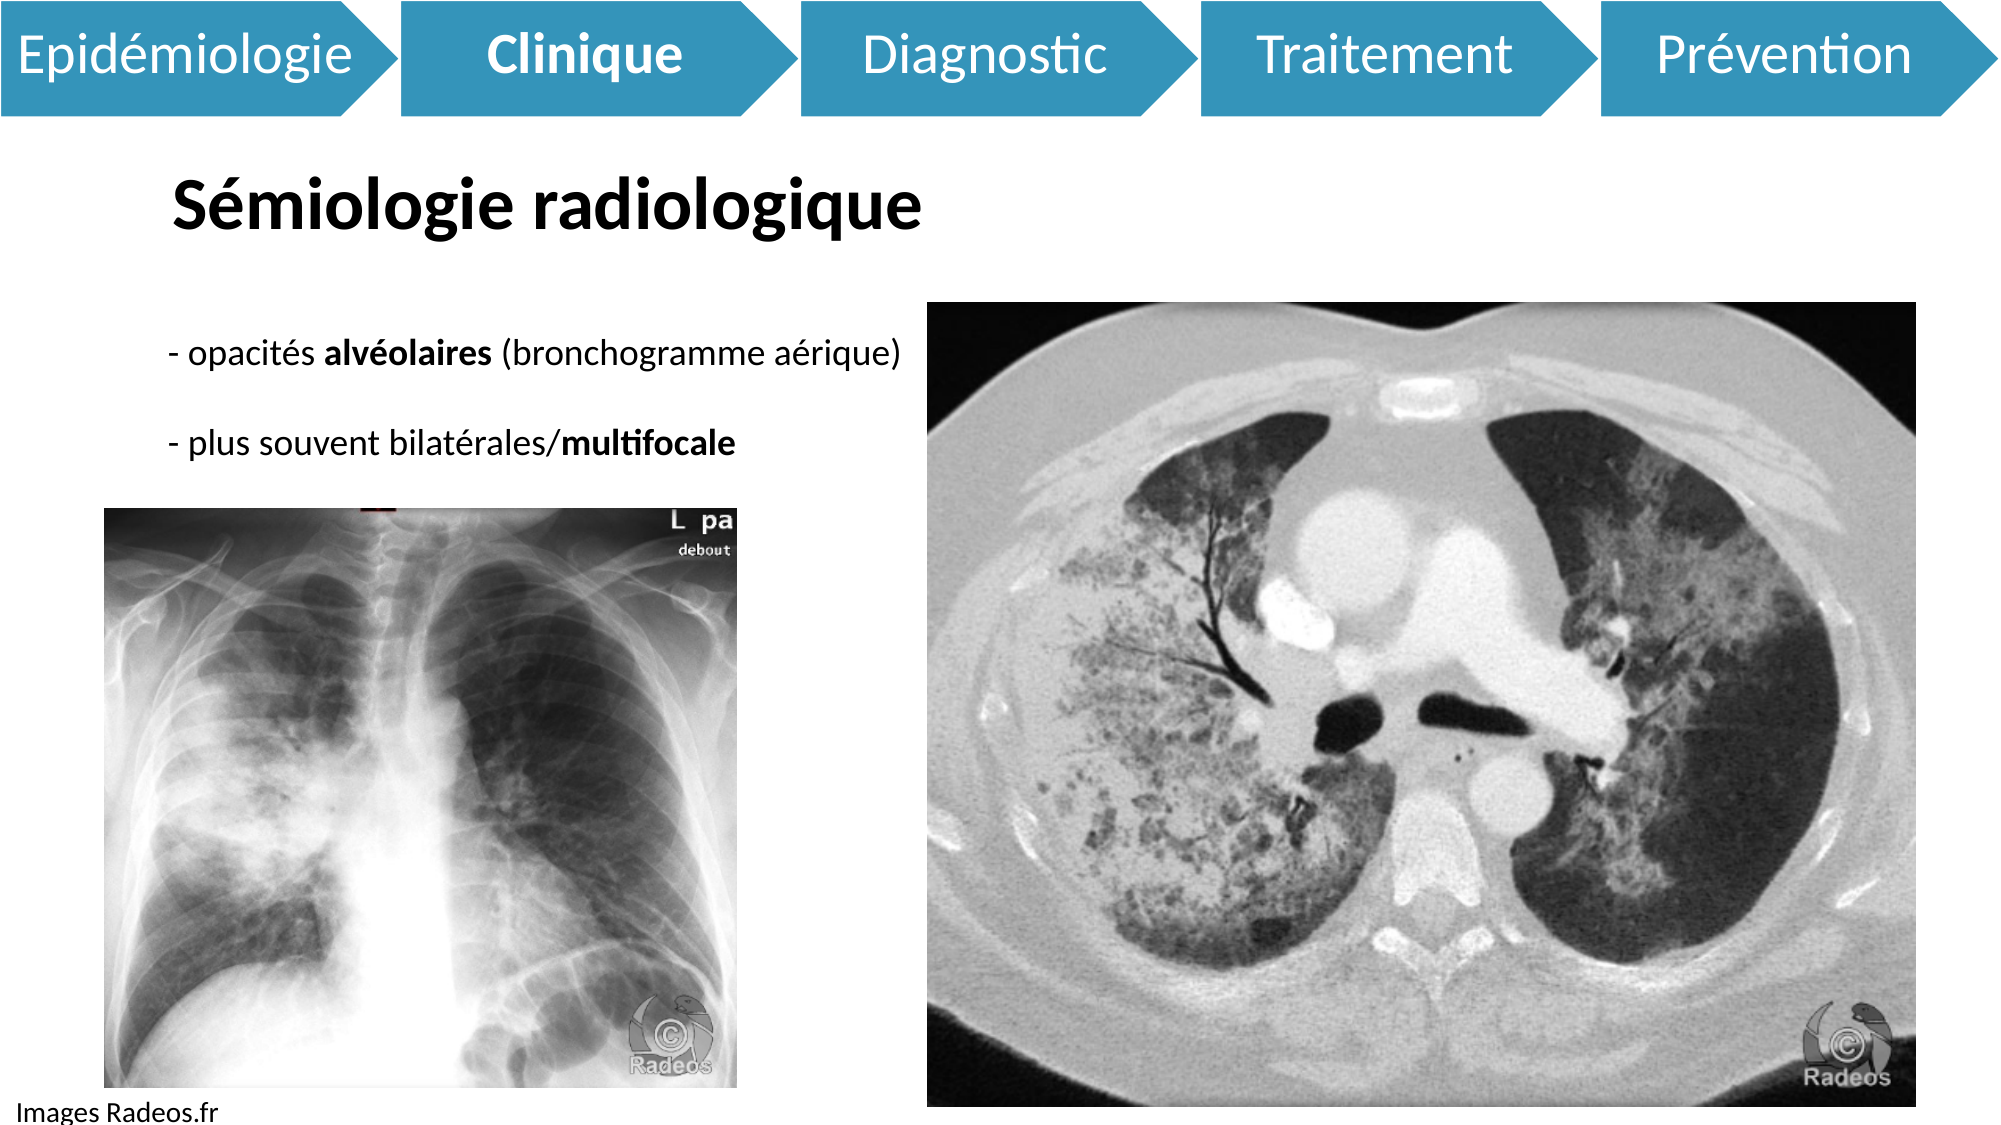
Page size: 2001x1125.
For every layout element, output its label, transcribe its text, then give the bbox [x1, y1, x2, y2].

text_box Sémiologie radiologique [157, 147, 940, 253]
text_box - opacités alvéolaires (bronchogramme aérique) - plus souvent bilatérales/multifocale [153, 276, 1156, 471]
picture [104, 508, 737, 1088]
picture [927, 302, 1916, 1108]
text_box Images Radeos.fr [1, 1085, 235, 1125]
